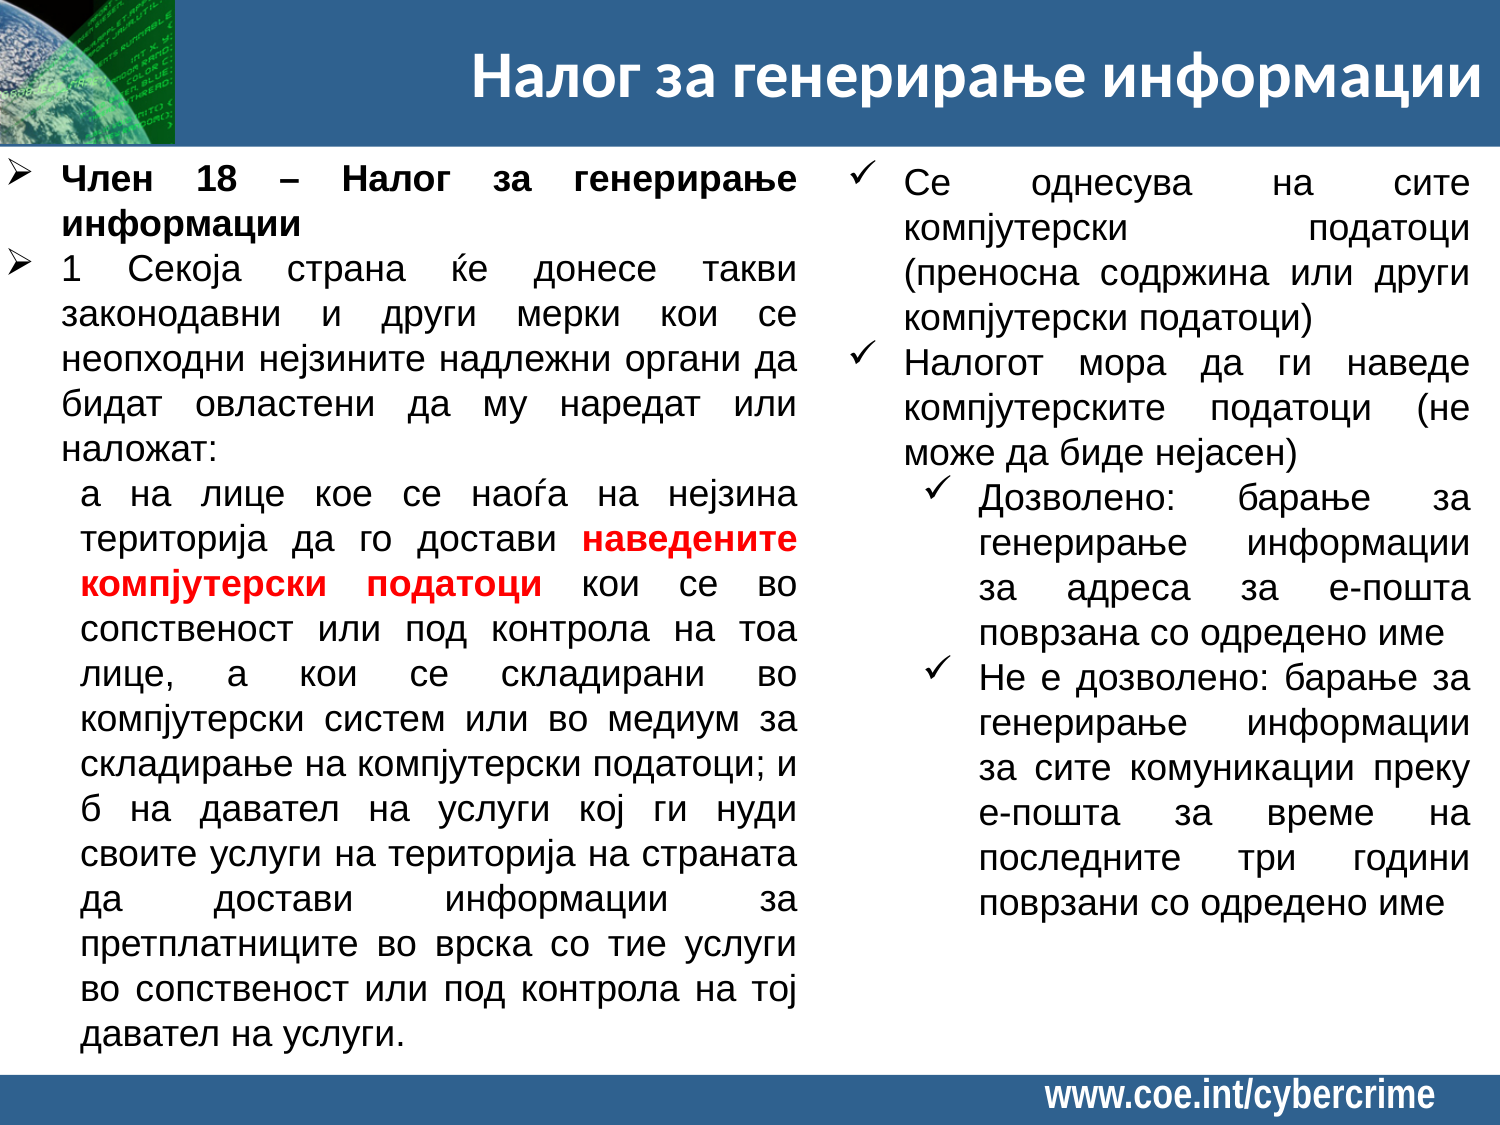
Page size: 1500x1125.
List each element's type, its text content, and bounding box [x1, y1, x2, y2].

text_box [0, 1073, 1030, 1125]
picture [0, 0, 175, 144]
text_box Се однесува на сите компјутерски податоци (преносна содржина или други компјутерски податоци) Налогот мора да ги наведе компјутерските податоци (не може да биде нејасен) Дозволено: барање за генерирање информации за адреса за е-пошта поврзана со одредено име Не е дозволено: барање за генерирање информации за сите комуникации преку е-пошта за време на последните три години поврзани со одредено име [832, 150, 1486, 931]
text_box Налог за генерирање информации [179, 0, 1500, 149]
text_box Член 18 – Налог за генерирање информации 1 Секоја страна ќе донесе такви законодавни и други мерки кои се неопходни нејзините надлежни органи да бидат овластени да му наредат или наложат: а на лице кое се наоѓа на нејзина територија да го достави наведените компјутерски податоци кои се во сопственост или под контрола на тоа лице, а кои се складирани во компјутерски систем или во медиум за складирање на компјутерски податоци; и б на давател на услуги кој ги нуди своите услуги на територија на страната да достави информации за претплатниците во врска со тие услуги во сопственост или под контрола на тој давател на услуги. [0, 146, 813, 1107]
text_box www.coe.int/cybercrime [1030, 1059, 1500, 1125]
